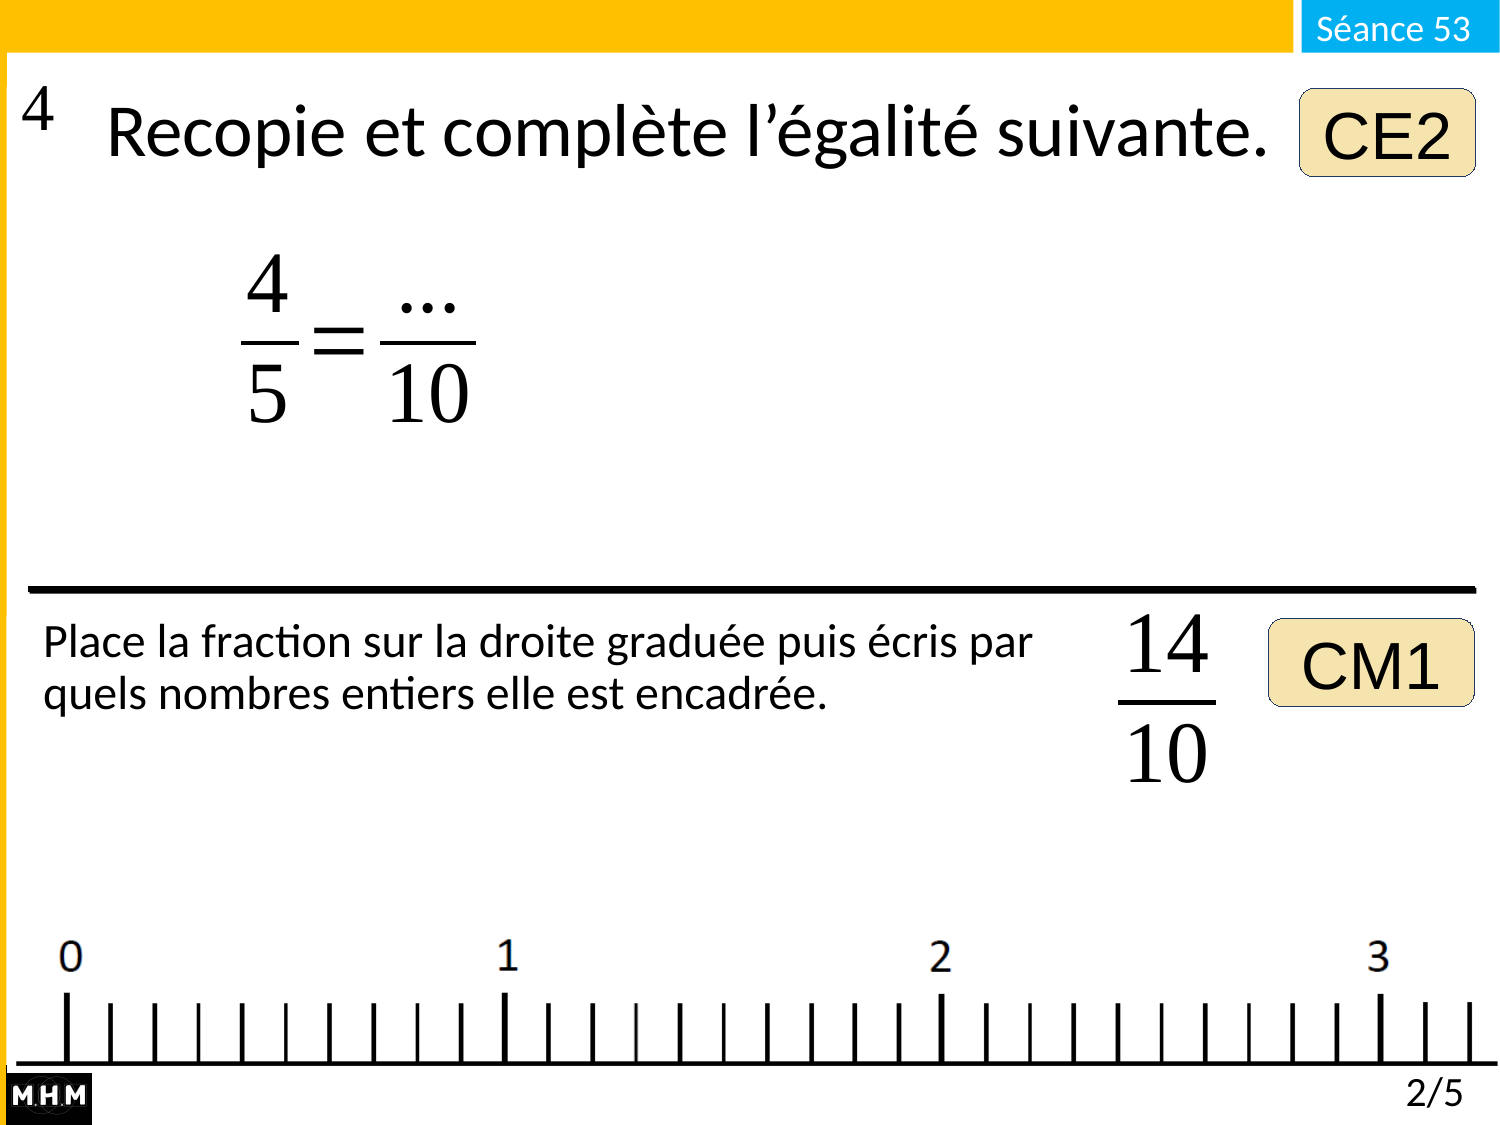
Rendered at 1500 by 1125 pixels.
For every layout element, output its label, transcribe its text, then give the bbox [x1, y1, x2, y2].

text_box 2/5 [1371, 1082, 1498, 1123]
picture [6, 915, 1500, 1125]
text_box CE2 [1299, 88, 1476, 177]
text_box Place la fraction sur la droite graduée puis écris par quels nombres entiers elle est encadrée. [28, 592, 1083, 744]
title Recopie et complète l’égalité suivante. [91, 60, 1385, 212]
text_box CM1 [1268, 618, 1475, 707]
